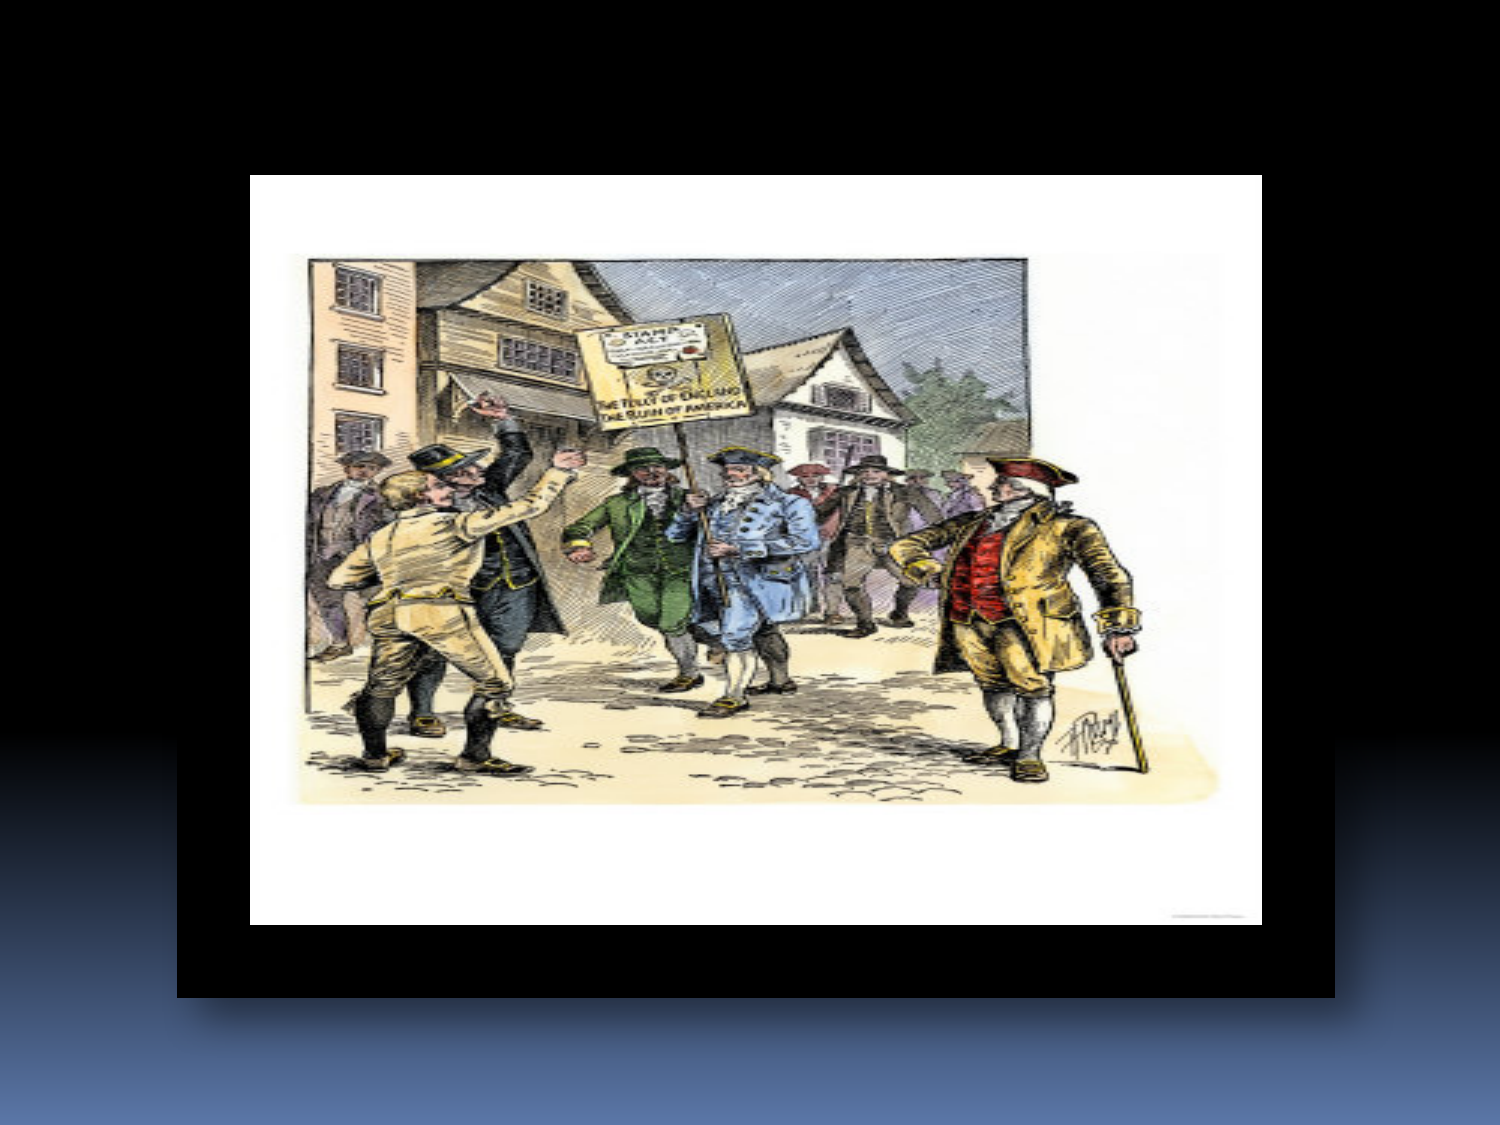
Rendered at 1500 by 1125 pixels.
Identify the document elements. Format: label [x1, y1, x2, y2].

picture [249, 174, 1263, 926]
